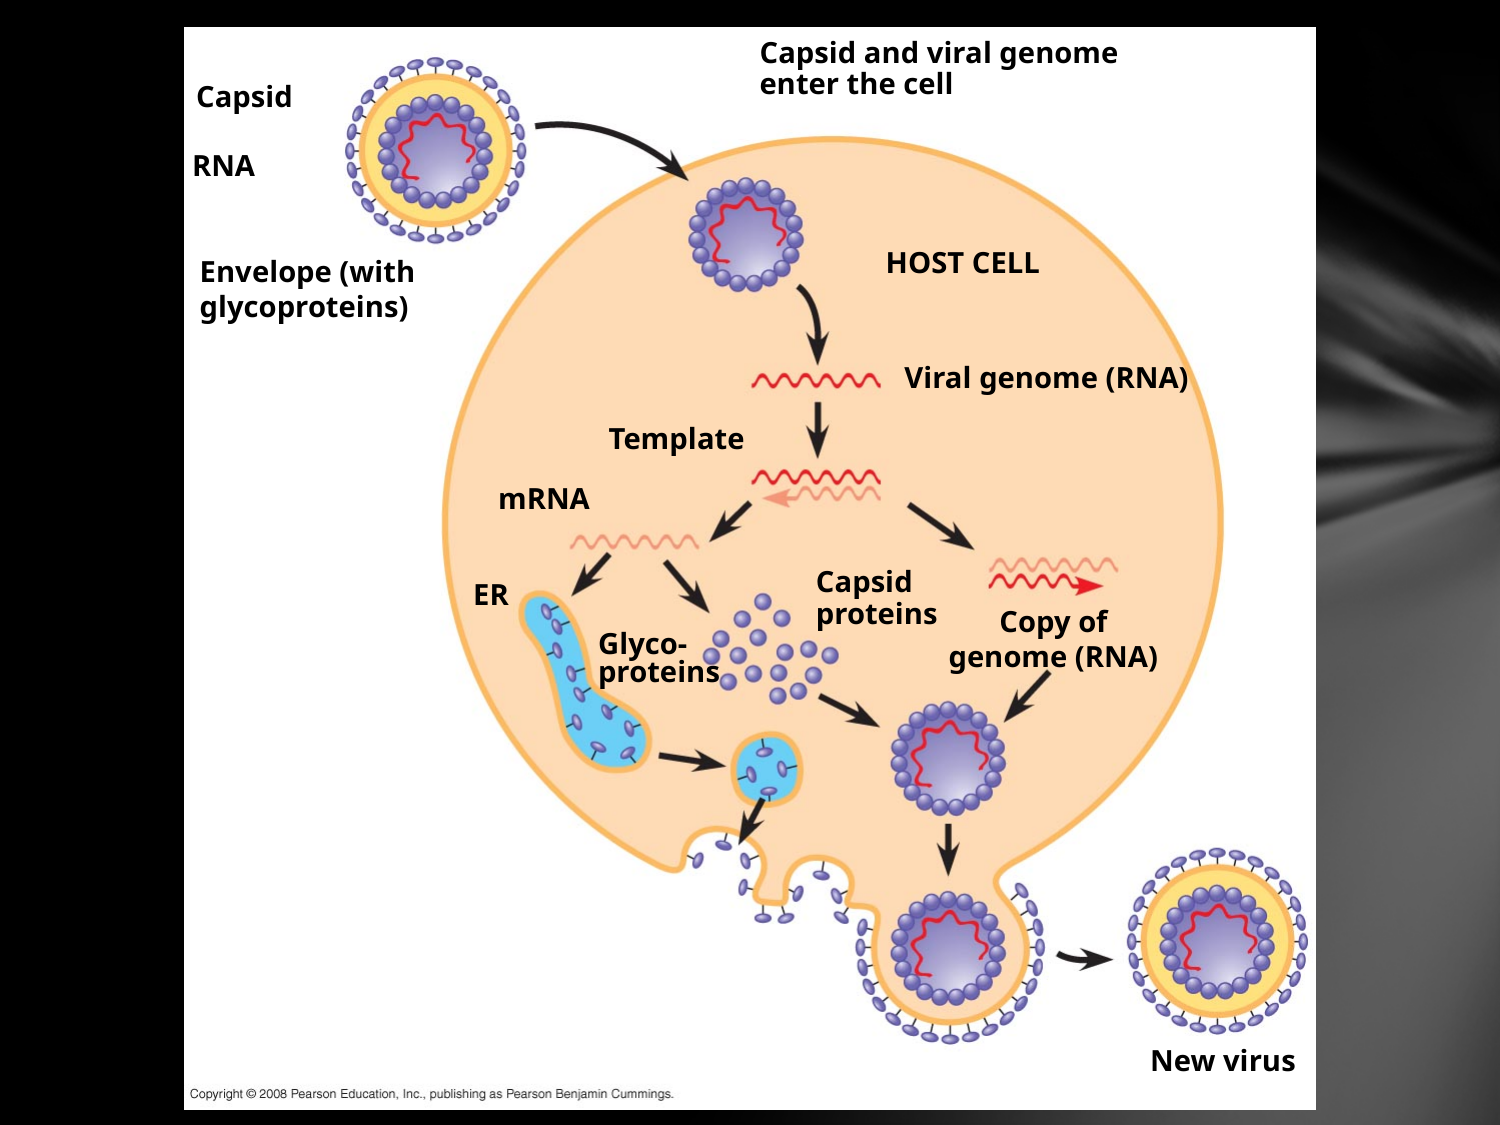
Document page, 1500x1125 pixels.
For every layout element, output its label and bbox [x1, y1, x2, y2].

picture [184, 27, 1316, 1111]
